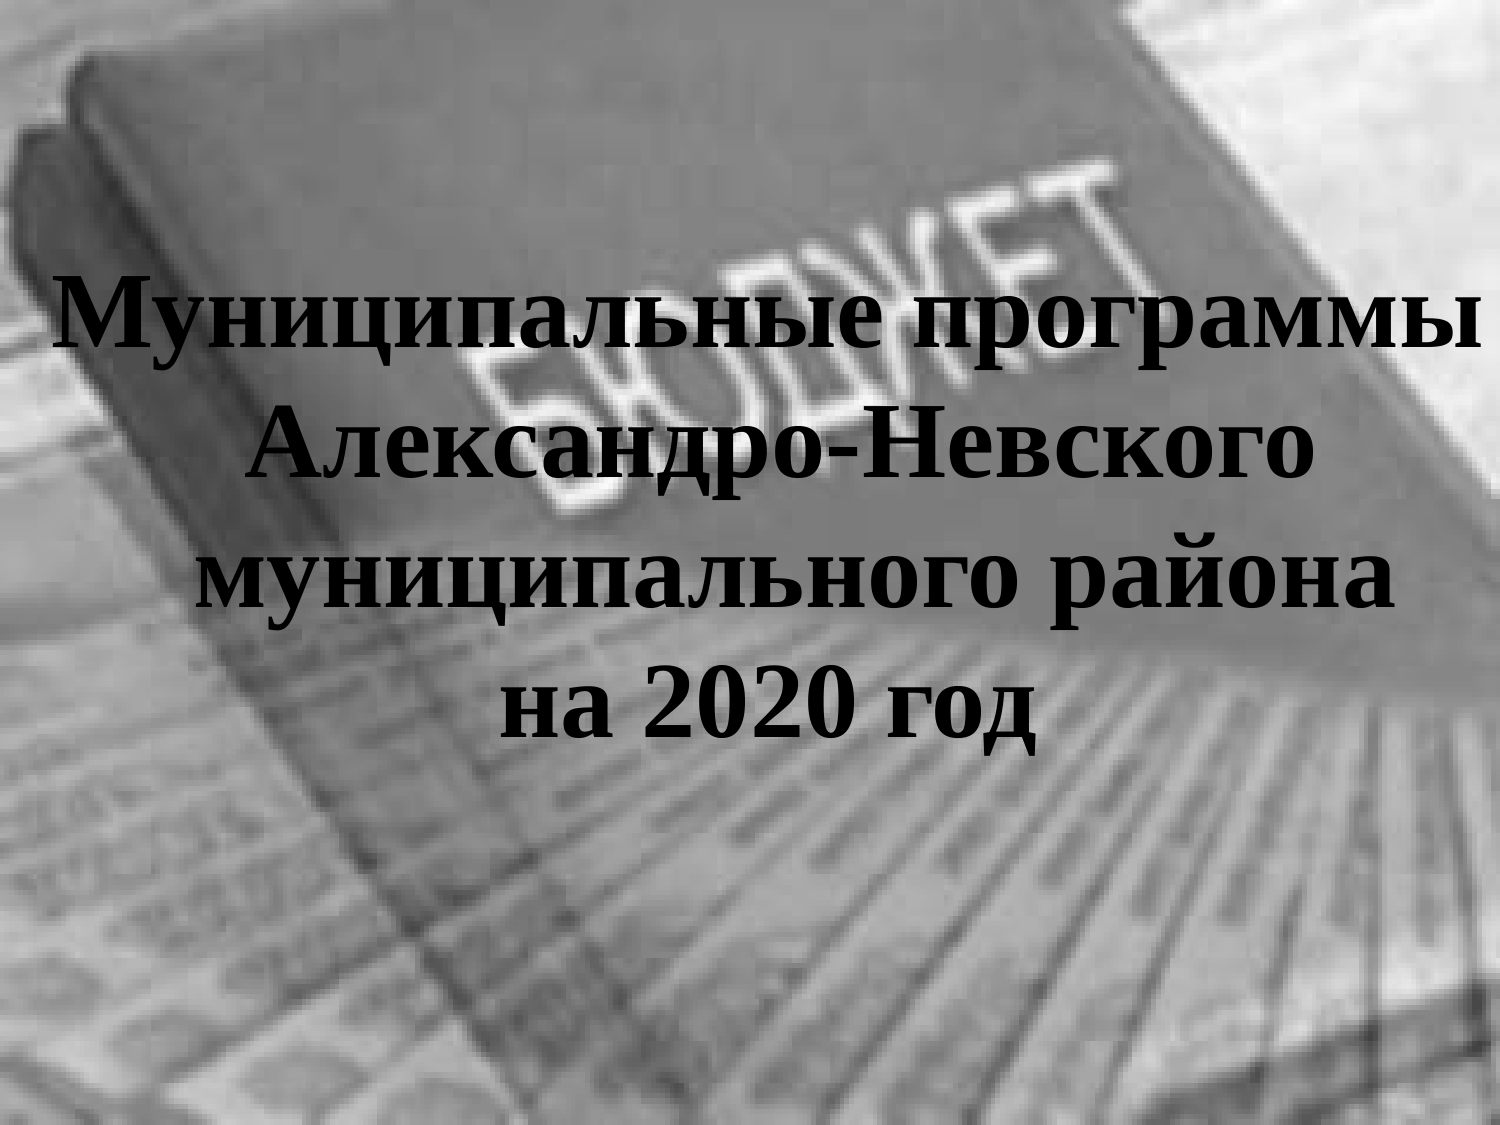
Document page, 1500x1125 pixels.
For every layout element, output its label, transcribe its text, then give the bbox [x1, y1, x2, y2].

text_box [0, 0, 1500, 1125]
text_box Муниципальные программы Александро-Невского муниципального района на 2020 год [36, 231, 1500, 767]
